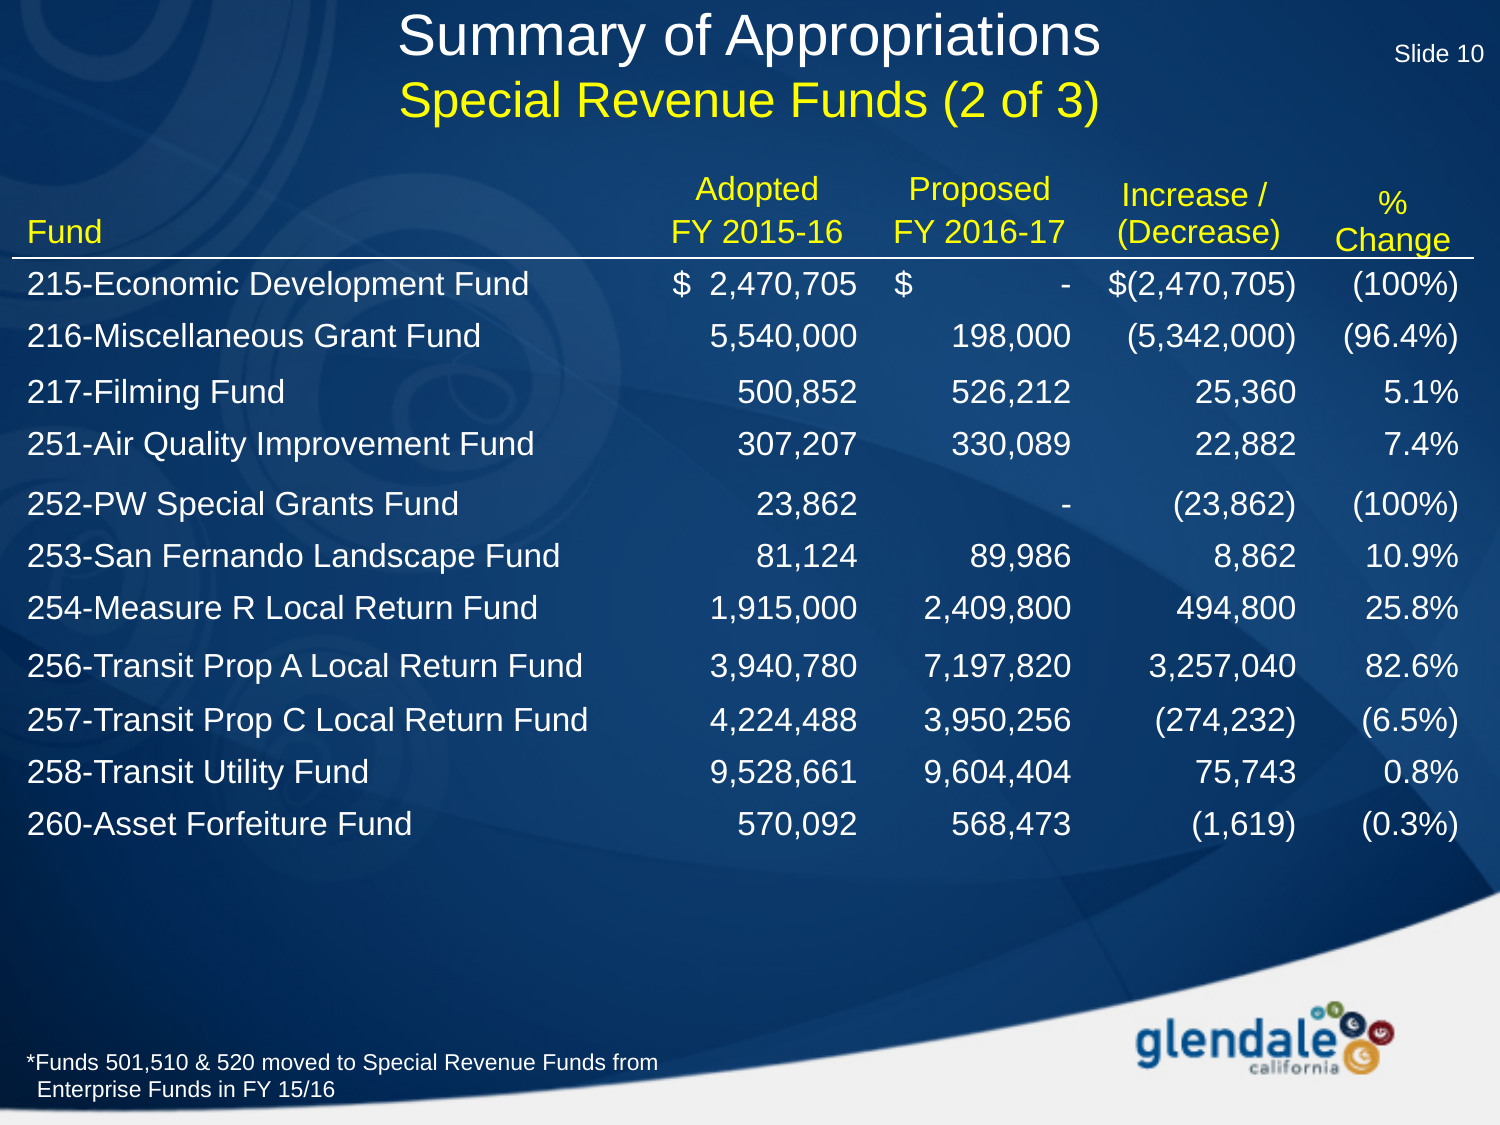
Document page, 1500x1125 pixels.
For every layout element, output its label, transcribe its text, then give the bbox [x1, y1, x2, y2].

table_cell 81,124 [642, 530, 873, 582]
table_cell 25,360 [1087, 366, 1312, 418]
table_cell 10.9% [1312, 530, 1474, 582]
table_cell 4,224,488 [642, 694, 873, 746]
table_cell 256-Transit Prop A Local Return Fund [12, 640, 642, 694]
table_cell 7,197,820 [873, 640, 1087, 694]
table_cell (1,619) [1087, 798, 1312, 852]
table_cell (23,862) [1087, 478, 1312, 530]
table_cell 252-PW Special Grants Fund [12, 478, 642, 530]
text_box *Funds 501,510 & 520 moved to Special Revenue Funds from Enterprise Funds in FY 15/16 [11, 1039, 687, 1110]
table_cell 89,986 [873, 530, 1087, 582]
table_cell 568,473 [873, 798, 1087, 852]
table_cell 260-Asset Forfeiture Fund [12, 798, 642, 852]
table_cell 75,743 [1087, 746, 1312, 798]
table_cell 9,528,661 [642, 746, 873, 798]
table_cell (100%) [1312, 478, 1474, 530]
table_header Fund [12, 163, 642, 257]
table_cell 1,915,000 [642, 582, 873, 640]
table_cell 526,212 [873, 366, 1087, 418]
table_cell 82.6% [1312, 640, 1474, 694]
table_cell 5.1% [1312, 366, 1474, 418]
table_cell 3,940,780 [642, 640, 873, 694]
table_cell 217-Filming Fund [12, 366, 642, 418]
table_cell 0.8% [1312, 746, 1474, 798]
table_header Adopted FY 2015-16 [642, 163, 873, 257]
table_cell 25.8% [1312, 582, 1474, 640]
title Summary of Appropriations Special Revenue Funds (2 of 3) [50, 12, 1450, 113]
table_cell 8,862 [1087, 530, 1312, 582]
table_header Proposed FY 2016-17 [873, 163, 1087, 257]
table_cell 494,800 [1087, 582, 1312, 640]
table_cell 3,257,040 [1087, 640, 1312, 694]
table_cell 9,604,404 [873, 746, 1087, 798]
table_cell 570,092 [642, 798, 873, 852]
table_cell 7.4% [1312, 418, 1474, 478]
table_cell 22,882 [1087, 418, 1312, 478]
slide_number Slide 10 [1149, 0, 1500, 75]
table_cell 257-Transit Prop C Local Return Fund [12, 694, 642, 746]
picture [0, 0, 1500, 1125]
table_cell 251-Air Quality Improvement Fund [12, 418, 642, 478]
table_cell 330,089 [873, 418, 1087, 478]
table_cell 254-Measure R Local Return Fund [12, 582, 642, 640]
table_cell (274,232) [1087, 694, 1312, 746]
table_cell 216-Miscellaneous Grant Fund [12, 310, 642, 366]
table_header Increase / (Decrease) [1087, 163, 1312, 257]
table_cell 198,000 [873, 310, 1087, 366]
table_cell 500,852 [642, 366, 873, 418]
table_cell $ 2,470,705 [642, 259, 873, 310]
table_cell (100%) [1312, 259, 1474, 310]
table_cell $ - [873, 259, 1087, 310]
table_cell $(2,470,705) [1087, 259, 1312, 310]
table_cell 5,540,000 [642, 310, 873, 366]
table_cell 307,207 [642, 418, 873, 478]
table_cell (5,342,000) [1087, 310, 1312, 366]
table_cell (0.3%) [1312, 798, 1474, 852]
table_cell (6.5%) [1312, 694, 1474, 746]
table_cell 258-Transit Utility Fund [12, 746, 642, 798]
table_header % Change [1312, 163, 1474, 257]
table_cell 3,950,256 [873, 694, 1087, 746]
table_cell 253-San Fernando Landscape Fund [12, 530, 642, 582]
table_cell 2,409,800 [873, 582, 1087, 640]
table_cell 23,862 [642, 478, 873, 530]
table_cell 215-Economic Development Fund [12, 259, 642, 310]
table_cell - [873, 478, 1087, 530]
table_cell (96.4%) [1312, 310, 1474, 366]
